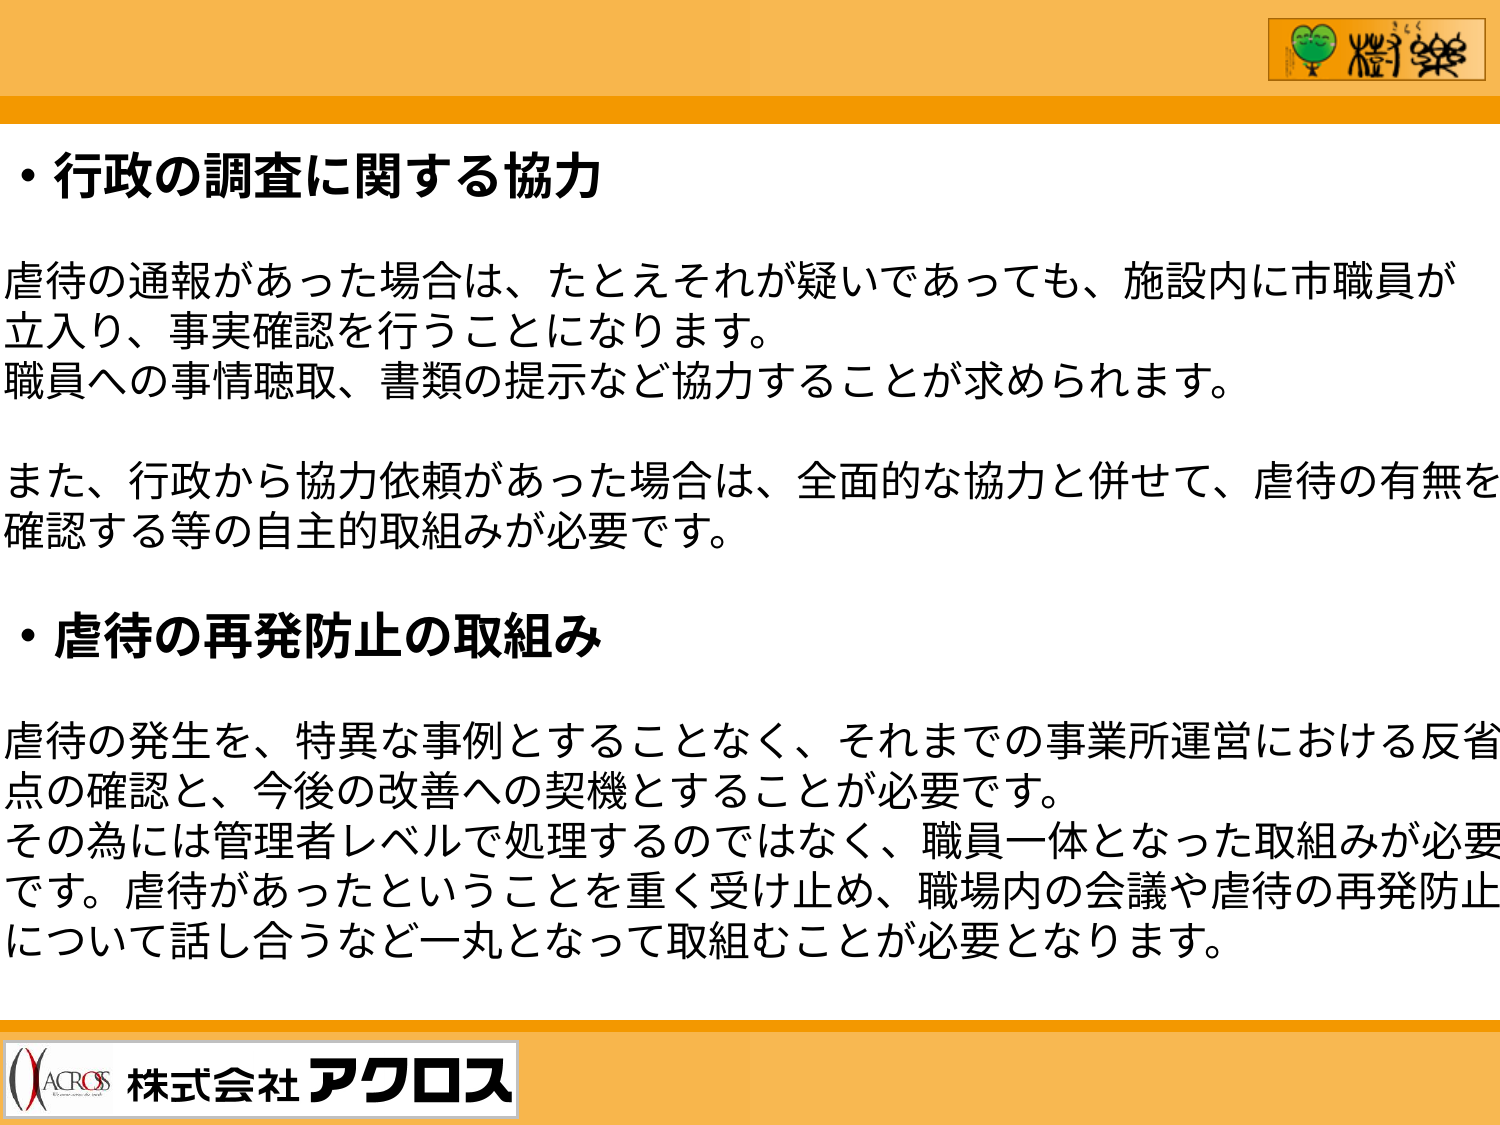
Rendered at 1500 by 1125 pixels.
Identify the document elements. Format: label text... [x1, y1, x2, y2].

picture [0, 1020, 1500, 1125]
picture [0, 0, 1500, 124]
text_box ・行政の調査に関する協力 虐待の通報があった場合は、たとえそれが疑いであっても、施設内に市職員が 立入り、事実確認を行うことになります。 職員への事情聴取、書類の提示など協力することが求められます。 また、行政から協力依頼があった場合は、全面的な協力と併せて、虐待の有無を 確認する等の自主的取組みが必要です。 ・虐待の再発防止の取組み 虐待の発生を、特異な事例とすることなく、それまでの事業所運営における反省 点の確認と、今後の改善への契機とすることが必要です。 その為には管理者レベルで処理するのではなく、職員一体となった取組みが必要 です。虐待があったということを重く受け止め、職場内の会議や虐待の再発防止 について話し合うなど一丸となって取組むことが必要となります。 [0, 137, 1500, 973]
